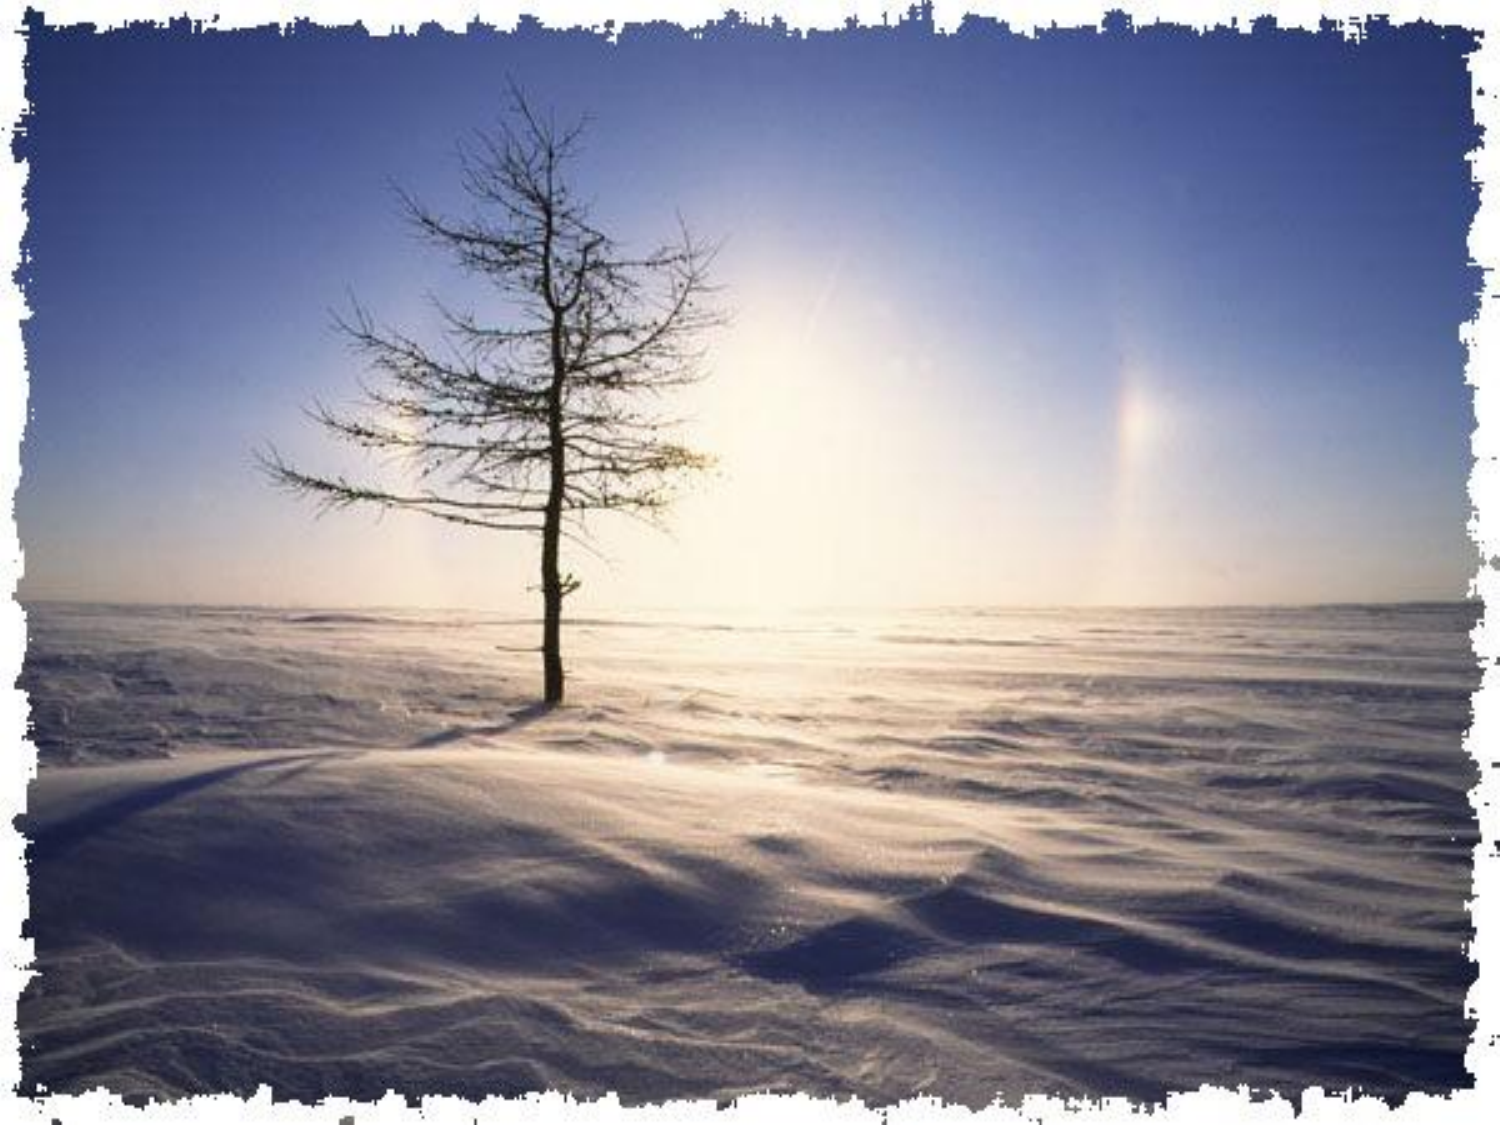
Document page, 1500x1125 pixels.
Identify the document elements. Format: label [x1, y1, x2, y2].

list [0, 0, 1500, 1125]
